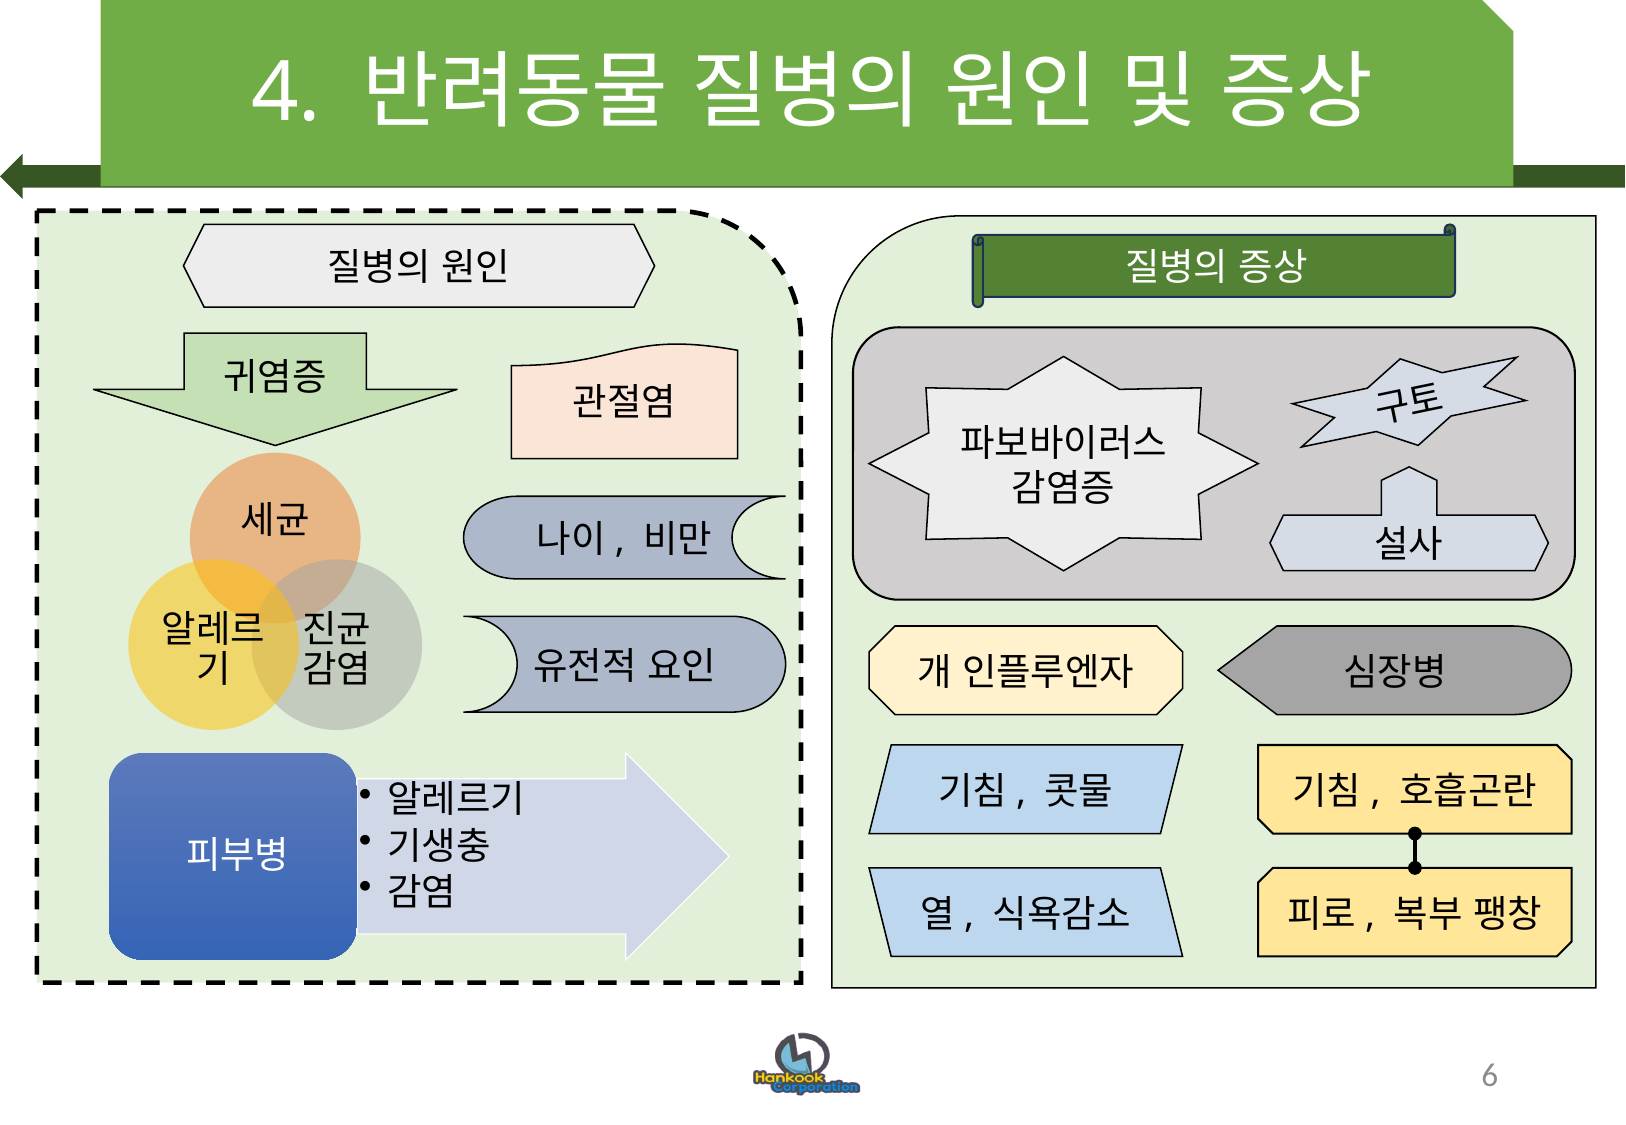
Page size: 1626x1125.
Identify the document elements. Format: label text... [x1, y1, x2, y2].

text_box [108, 752, 730, 960]
text_box 관절염 [544, 370, 705, 431]
slide_number 6 [1147, 1042, 1514, 1103]
text_box 파보바이러스 감염증 [866, 355, 1261, 572]
text_box 개 인플루엔자 [868, 624, 1184, 716]
text_box 기침, 호흡곤란 [1257, 743, 1573, 835]
text_box [851, 326, 1576, 601]
text_box 질병의 증상 [971, 223, 1457, 309]
text_box 질병의 원인 [182, 223, 656, 309]
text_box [55, 449, 495, 734]
text_box 구토 [1288, 355, 1530, 449]
text_box 기침, 콧물 [867, 743, 1184, 835]
text_box 피로, 복부 팽창 [1257, 866, 1573, 958]
text_box 설사 [1268, 465, 1550, 572]
text_box 유전적 요인 [495, 615, 787, 714]
picture [743, 1029, 871, 1103]
text_box 귀염증 [92, 332, 458, 447]
text_box 심장병 [1216, 624, 1573, 716]
text_box [35, 209, 802, 984]
text_box 열, 식욕감소 [867, 866, 1184, 958]
text_box 나이, 비만 [495, 495, 786, 580]
title 4. 반려동물 질병의 원인 및 증상 [0, 0, 1625, 187]
text_box [510, 343, 739, 460]
text_box [830, 214, 1597, 989]
